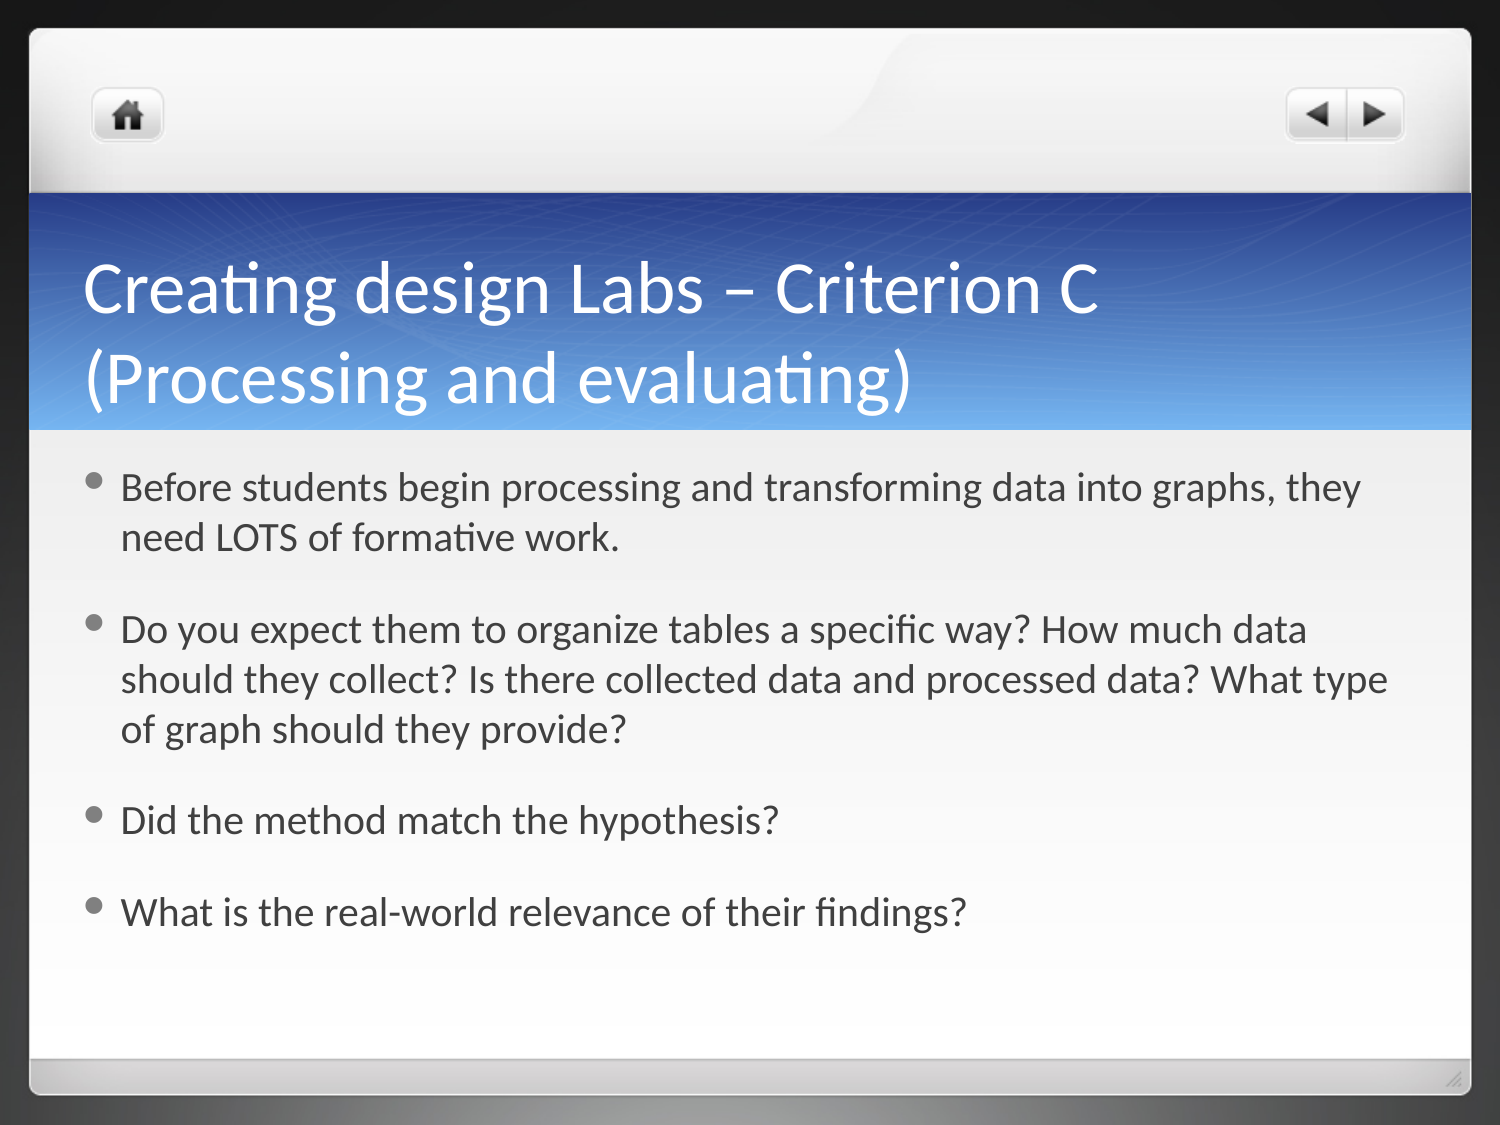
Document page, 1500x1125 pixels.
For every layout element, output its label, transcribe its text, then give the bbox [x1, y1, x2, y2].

picture [0, 0, 1500, 1125]
list Before students begin processing and transforming data into graphs, they need LOTS of formative work. Do you expect them to organize tables a specific way? How much data should they collect? Is there collected data and processed data? What type of graph should they provide? Did the method match the hypothesis? What is the real-world relevance of their findings? [68, 452, 1432, 1025]
title Creating design Labs – Criterion C (Processing and evaluating) [68, 238, 1432, 427]
